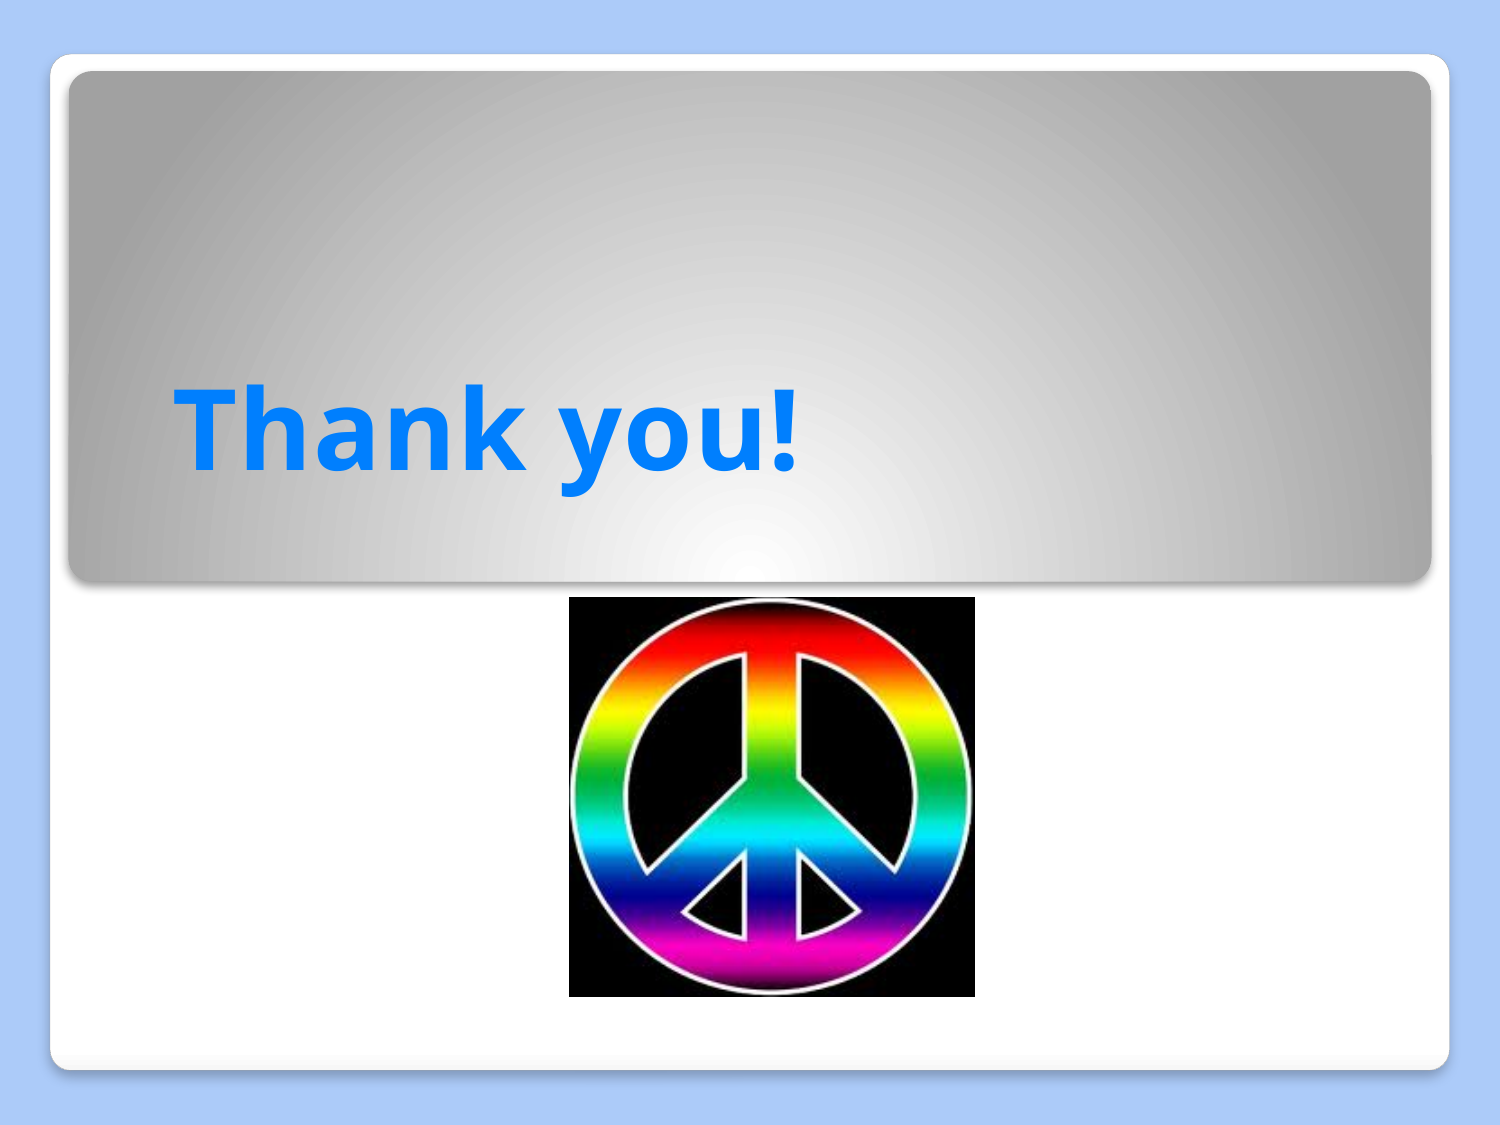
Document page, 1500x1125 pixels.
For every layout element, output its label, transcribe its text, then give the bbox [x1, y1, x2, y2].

text_box Thank you! [157, 350, 818, 501]
picture [568, 597, 975, 997]
